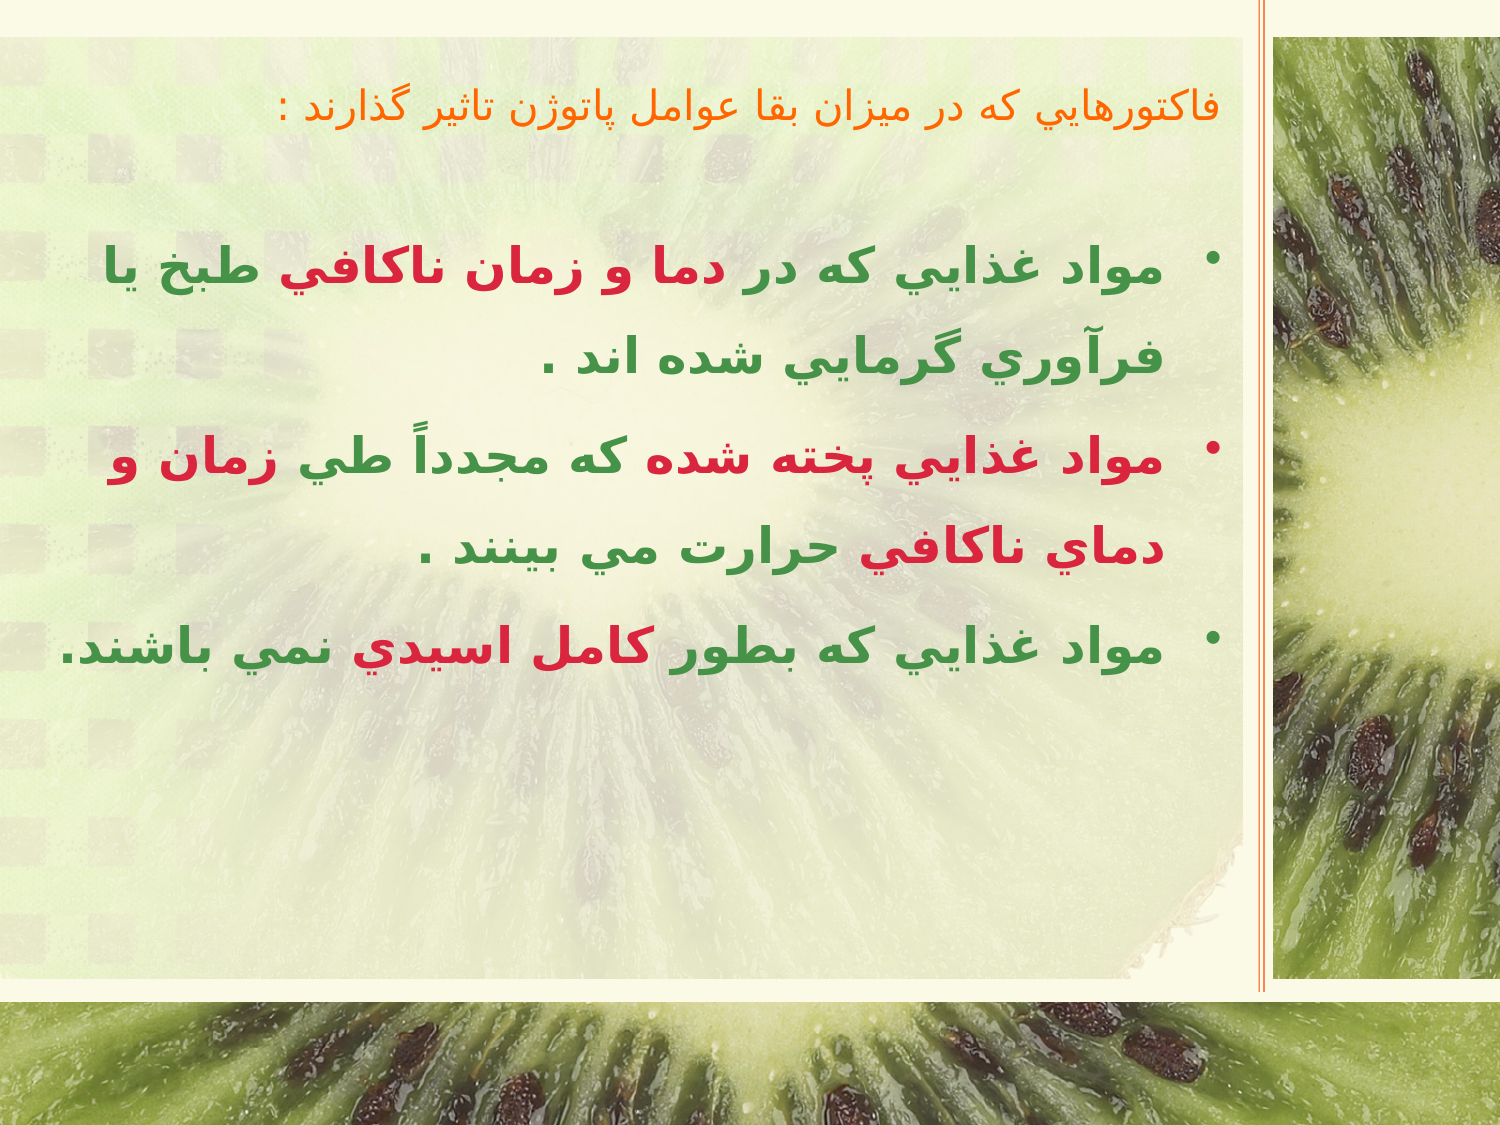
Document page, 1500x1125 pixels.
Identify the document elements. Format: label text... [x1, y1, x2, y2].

picture [0, 0, 1500, 1125]
title فاكتورهايي كه در ميزان بقا عوامل پاتوژن تاثير گذارند : [74, 42, 1238, 165]
list مواد غذايي كه در دما و زمان ناكافي طبخ يا فرآوري گرمايي شده اند . مواد غذايي پخته شده كه مجدداً طي زمان و دماي ناكافي حرارت مي بينند . مواد غذايي كه بطور كامل اسيدي نمي باشند. [34, 196, 1238, 903]
